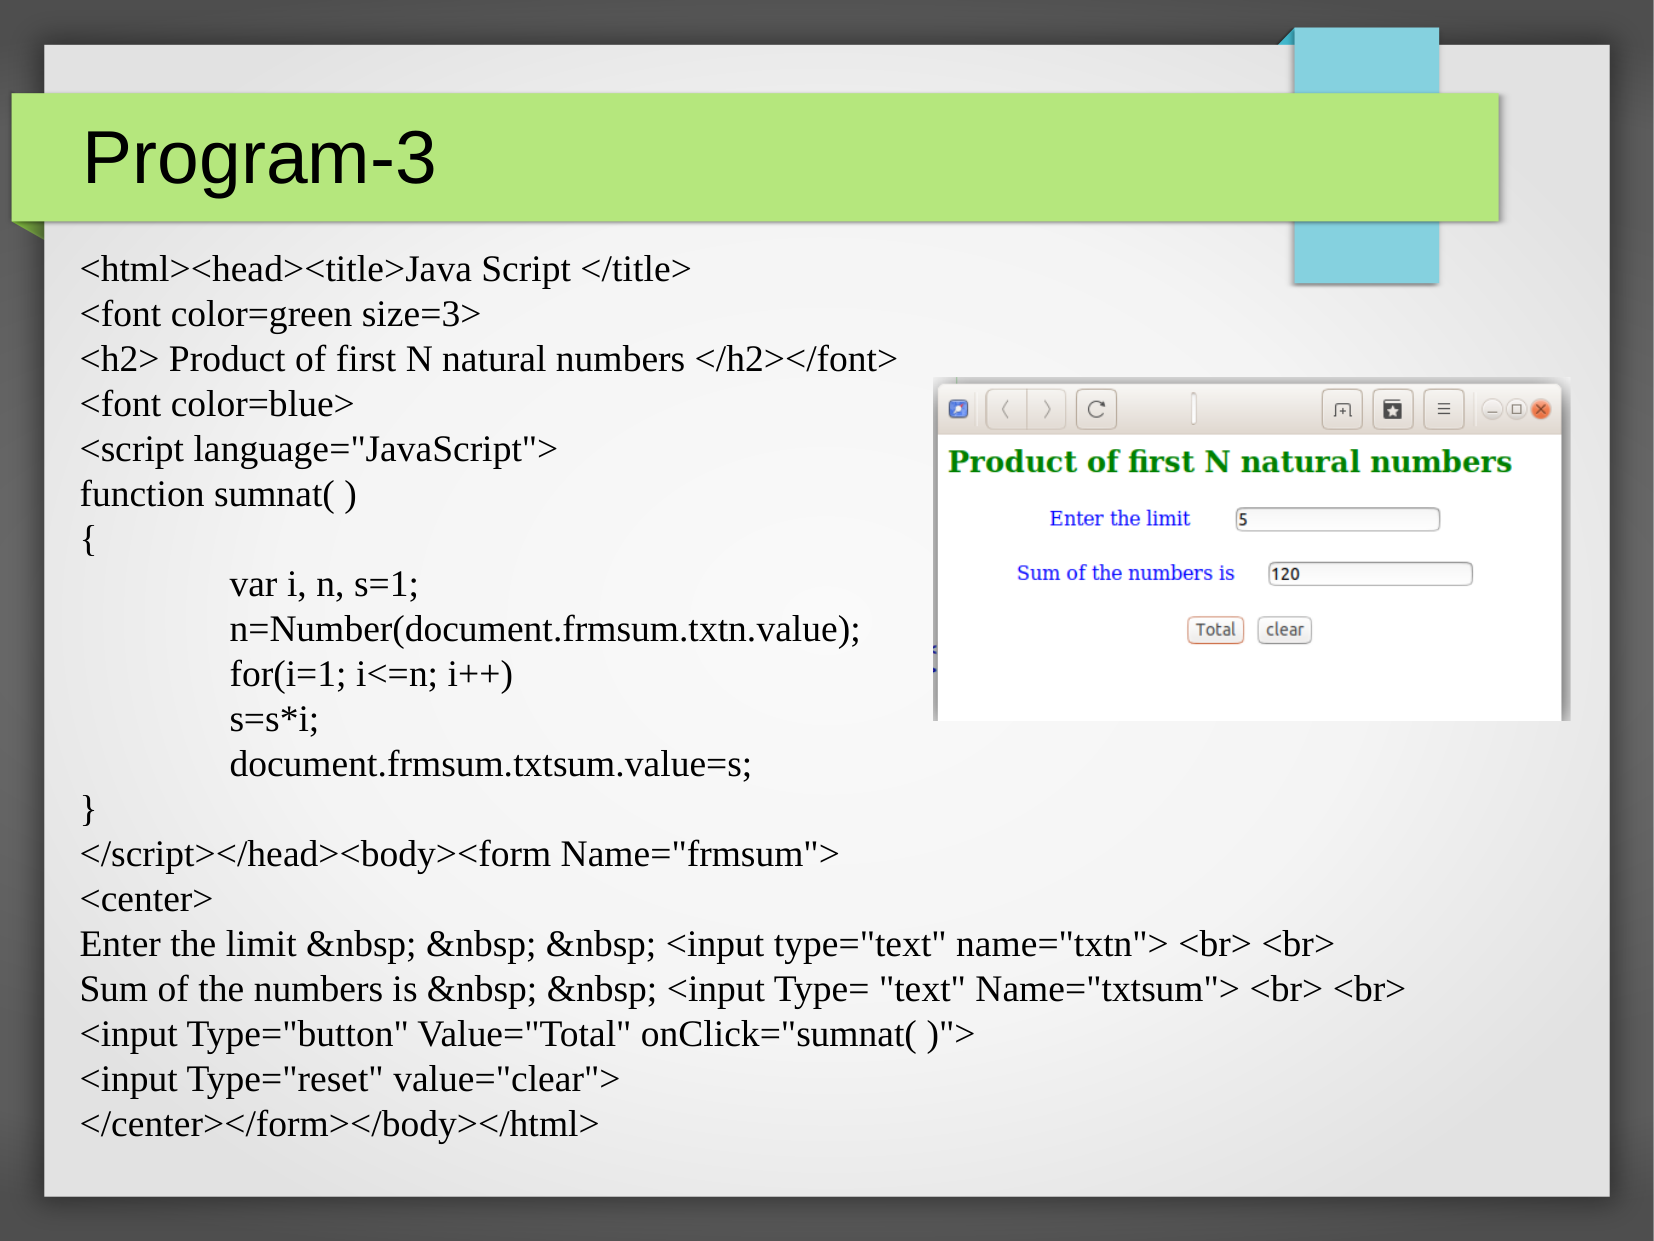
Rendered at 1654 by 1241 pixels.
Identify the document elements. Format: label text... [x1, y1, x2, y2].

text_box <html><head><title>Java Script </title> <font color=green size=3> <h2> Product of first N natural numbers </h2></font> <font color=blue> <script language="JavaScript"> function sumnat( ) { var i, n, s=1; n=Number(document.frmsum.txtn.value); for(i=1; i<=n; i++) s=s*i; document.frmsum.txtsum.value=s; } </script></head><body><form Name="frmsum"> <center> Enter the limit &nbsp; &nbsp; &nbsp; <input type="text" name="txtn"> <br> <br> Sum of the numbers is &nbsp; &nbsp; <input Type= "text" Name="txtsum"> <br> <br> <input Type="button" Value="Total" onClick="sumnat( )"> <input Type="reset" value="clear"> </center></form></body></html> [64, 236, 1423, 1151]
picture [0, 0, 1654, 1241]
text_box Program-3 [82, 108, 1264, 199]
